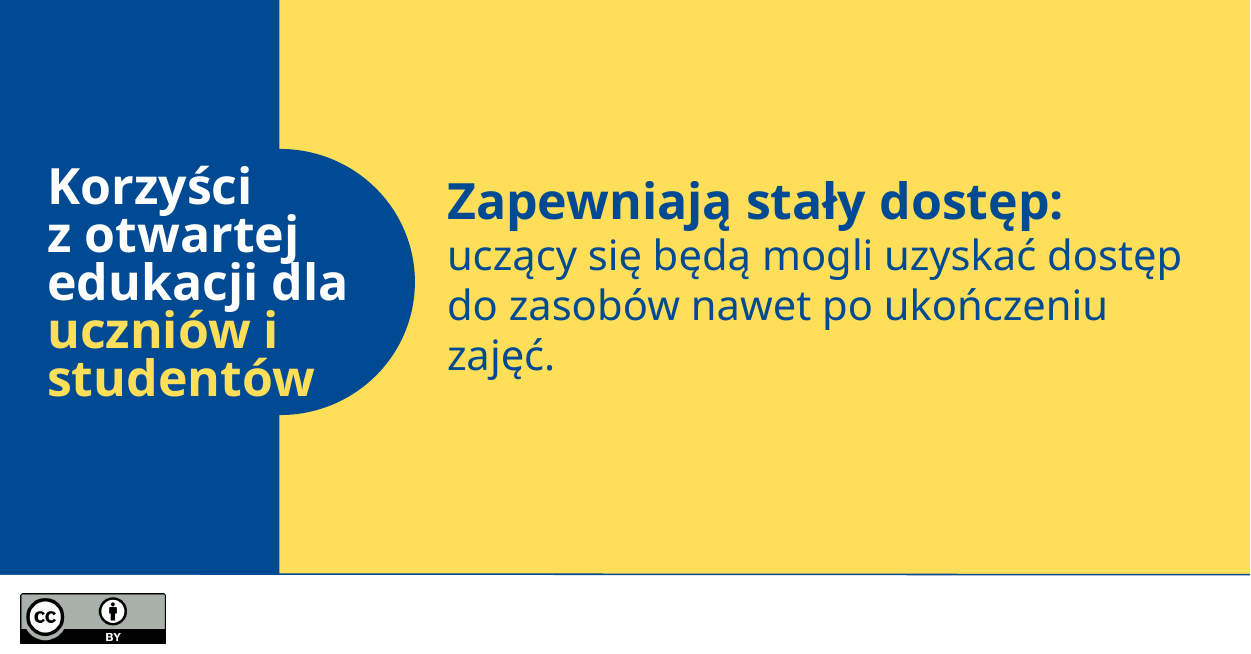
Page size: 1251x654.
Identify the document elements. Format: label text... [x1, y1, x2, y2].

text_box Korzyści z otwartej edukacji dla uczniów i studentów [32, 151, 415, 421]
text_box Zapewniają stały dostęp: uczący się będą mogli uzyskać dostęp do zasobów nawet po ukończeniu zajęć. [432, 154, 1201, 395]
text_box [0, 582, 1250, 654]
text_box [0, 0, 280, 573]
picture [20, 592, 166, 645]
